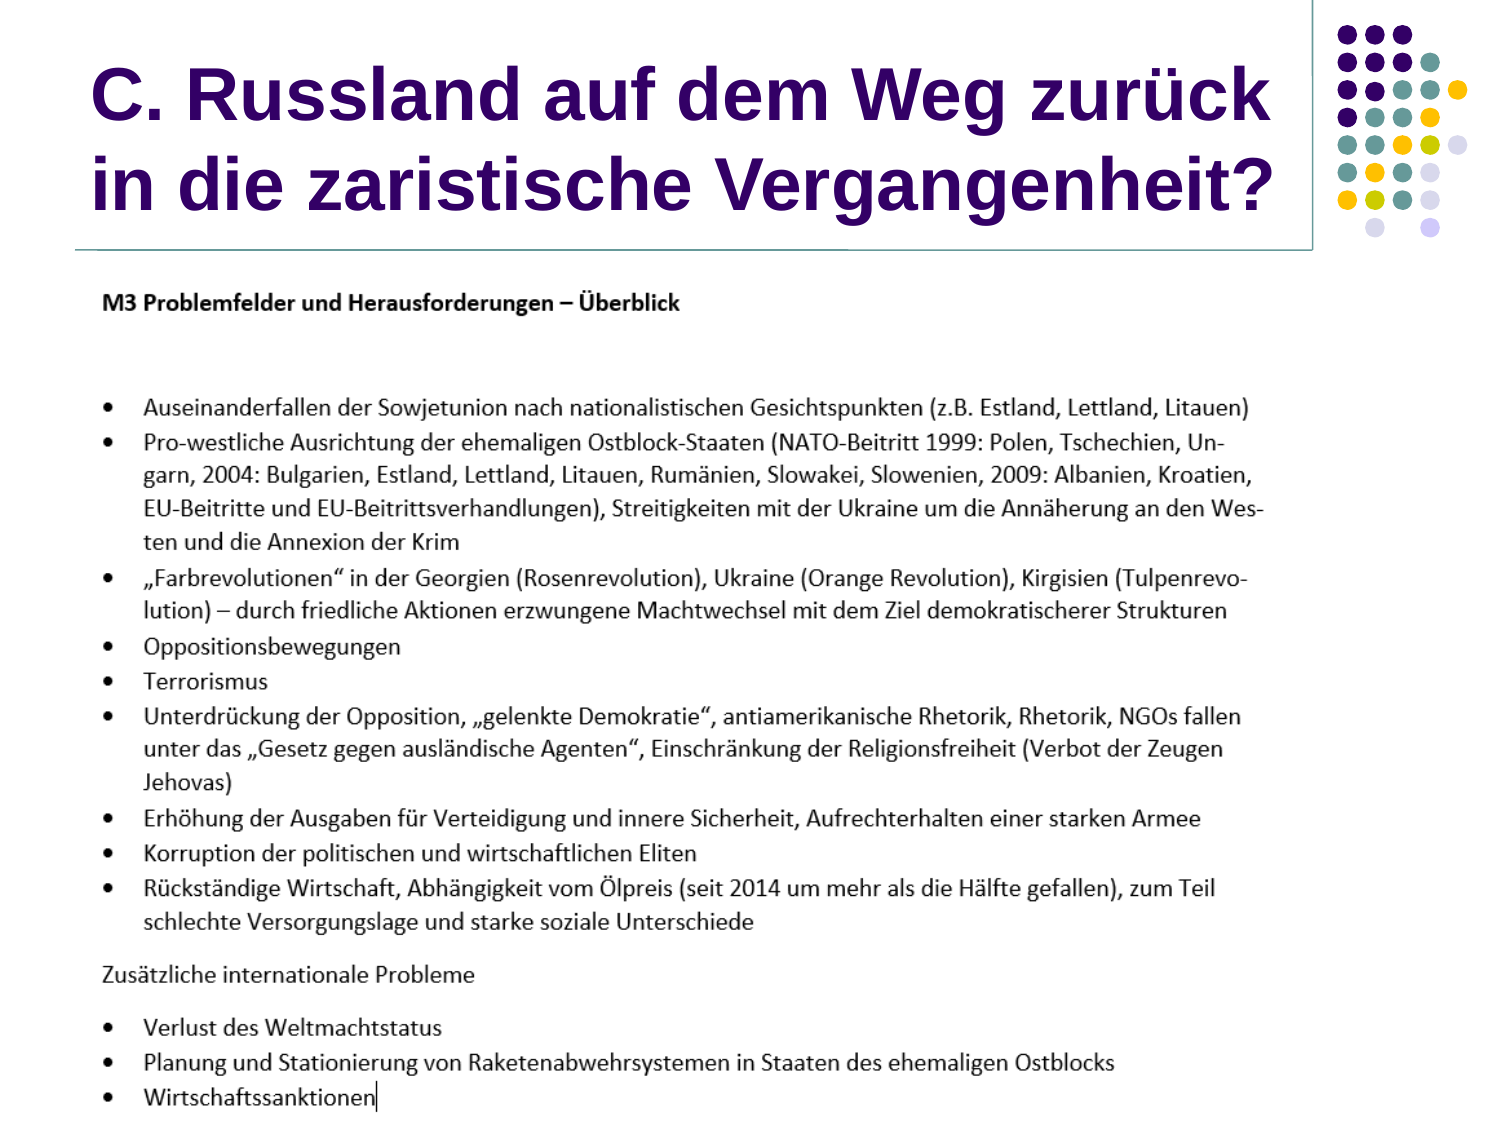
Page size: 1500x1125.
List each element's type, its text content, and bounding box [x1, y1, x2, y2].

picture [74, 279, 1283, 1125]
title C. Russland auf dem Weg zurück in die zaristische Vergangenheit? [74, 19, 1313, 233]
